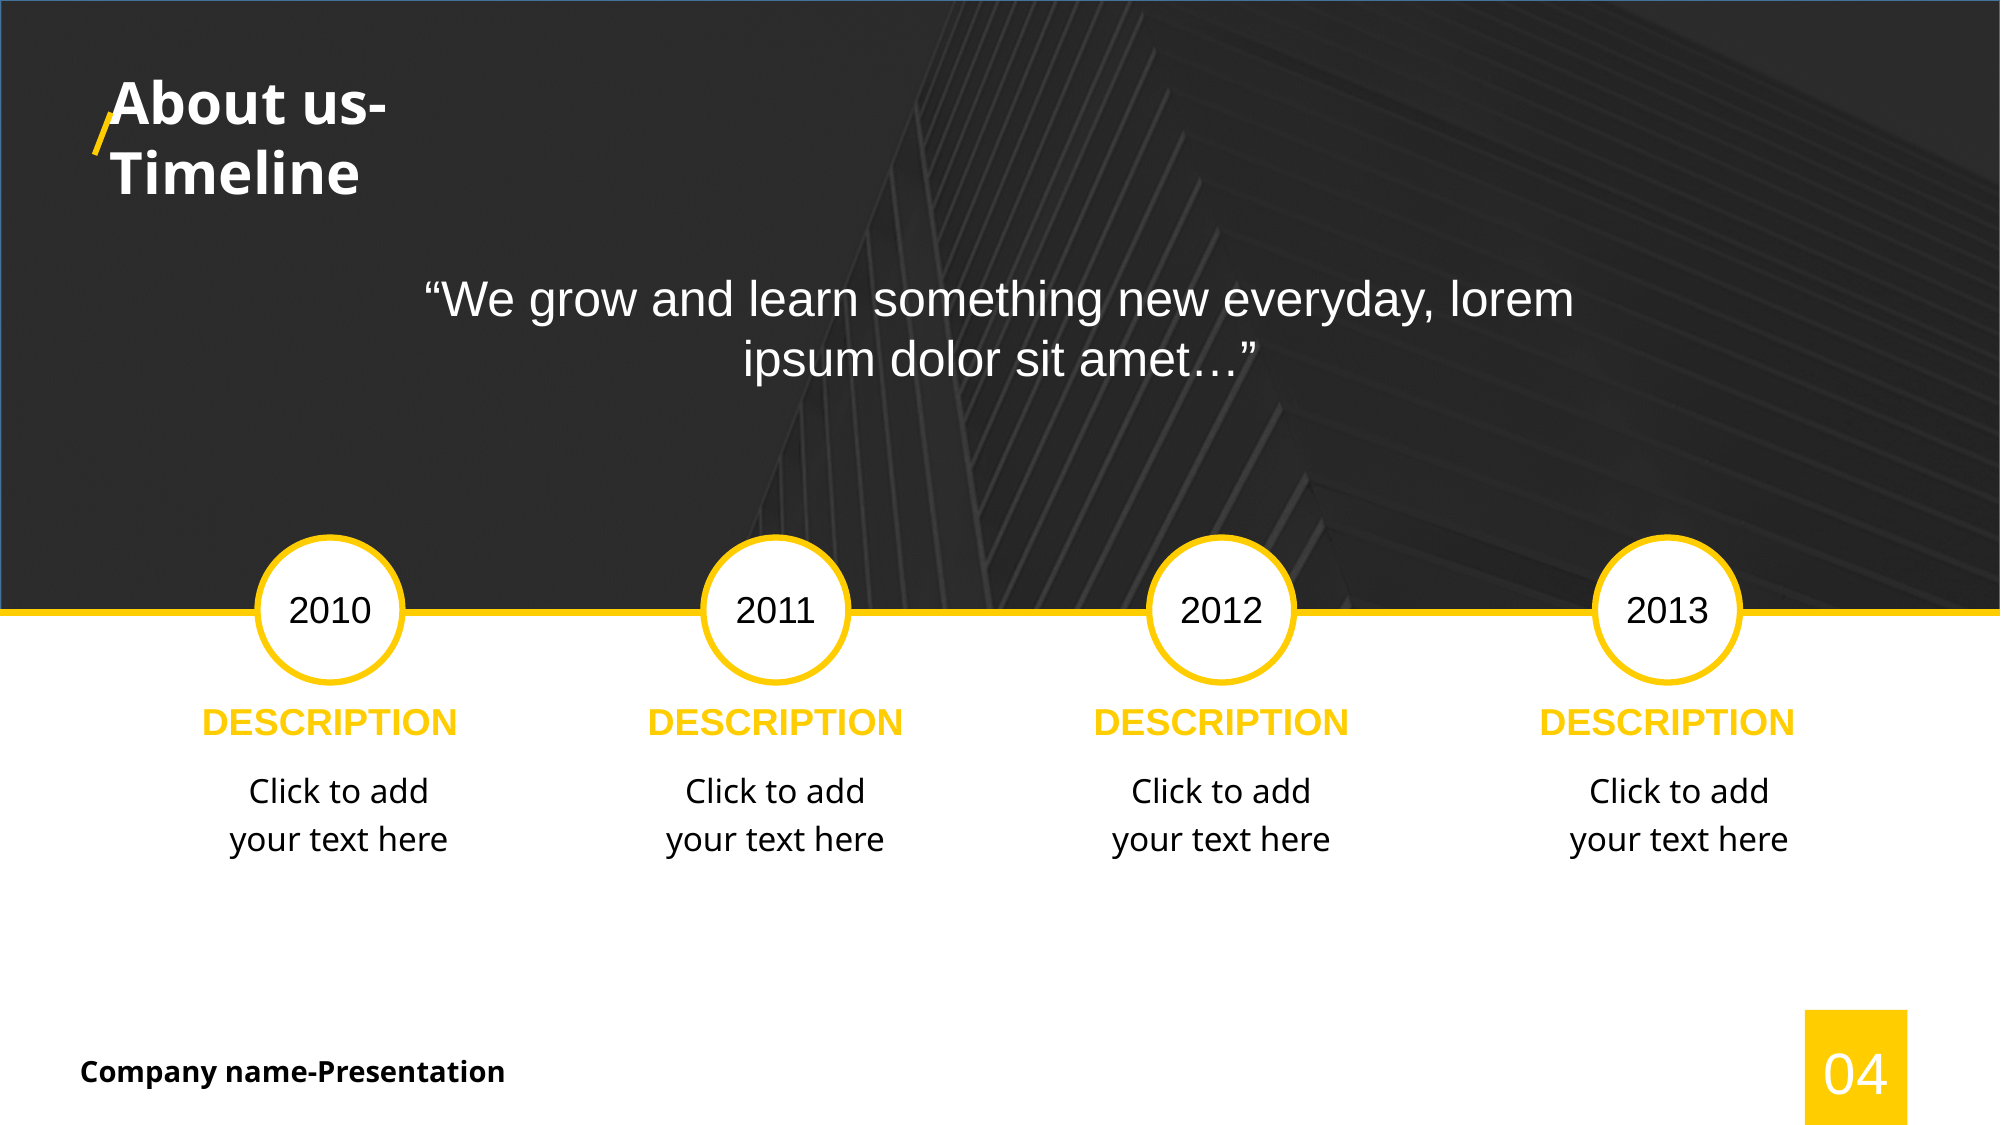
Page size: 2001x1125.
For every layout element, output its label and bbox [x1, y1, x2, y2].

text_box [94, 112, 111, 155]
picture [0, 0, 2000, 612]
picture [0, 613, 2000, 1125]
